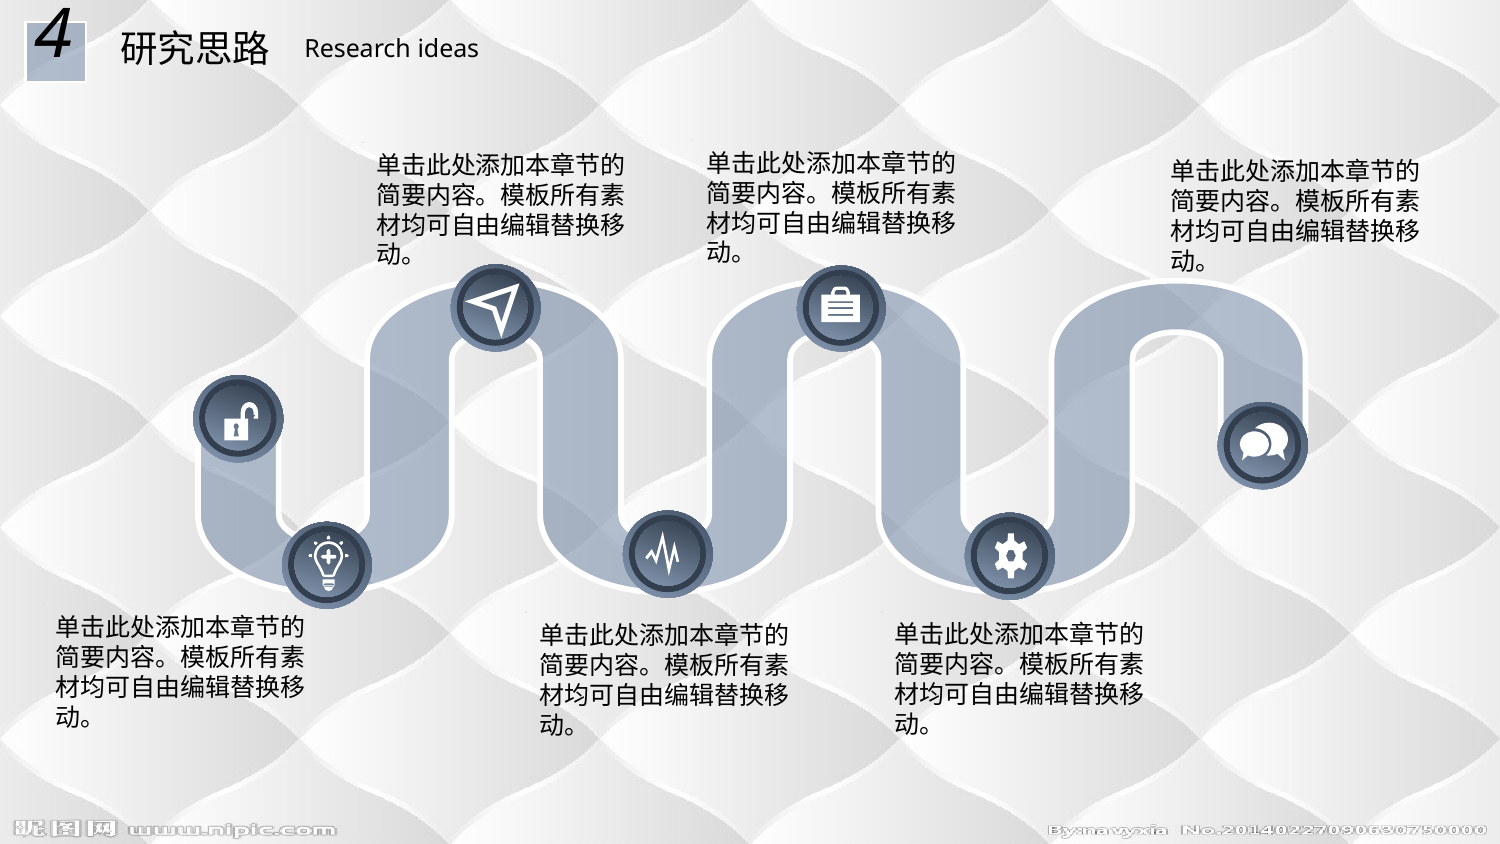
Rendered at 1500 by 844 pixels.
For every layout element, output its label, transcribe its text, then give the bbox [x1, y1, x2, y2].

text_box [24, 79, 87, 83]
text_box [450, 264, 541, 352]
text_box [1050, 280, 1307, 589]
picture [0, 0, 1500, 844]
text_box 单击此处添加本章节的简要内容。模板所有素材均可自由编辑替换移动。 [361, 141, 645, 277]
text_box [964, 512, 1055, 600]
text_box [875, 285, 965, 590]
text_box [537, 284, 622, 590]
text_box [796, 265, 886, 352]
text_box 研究思路 [126, 17, 354, 77]
text_box 单击此处添加本章节的简要内容。模板所有素材均可自由编辑替换移动。 [691, 139, 975, 275]
text_box 单击此处添加本章节的简要内容。模板所有素材均可自由编辑替换移动。 [524, 611, 808, 747]
text_box 单击此处添加本章节的简要内容。模板所有素材均可自由编辑替换移动。 [41, 604, 325, 739]
text_box [196, 463, 282, 590]
text_box Research ideas [289, 24, 645, 70]
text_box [622, 510, 713, 598]
text_box [364, 284, 455, 588]
text_box 单击此处添加本章节的简要内容。模板所有素材均可自由编辑替换移动。 [880, 611, 1164, 747]
text_box [708, 283, 796, 588]
text_box 单击此处添加本章节的简要内容。模板所有素材均可自由编辑替换移动。 [1155, 148, 1439, 283]
text_box 4 [19, 0, 126, 79]
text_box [1217, 402, 1308, 490]
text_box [193, 375, 284, 463]
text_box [282, 521, 372, 609]
